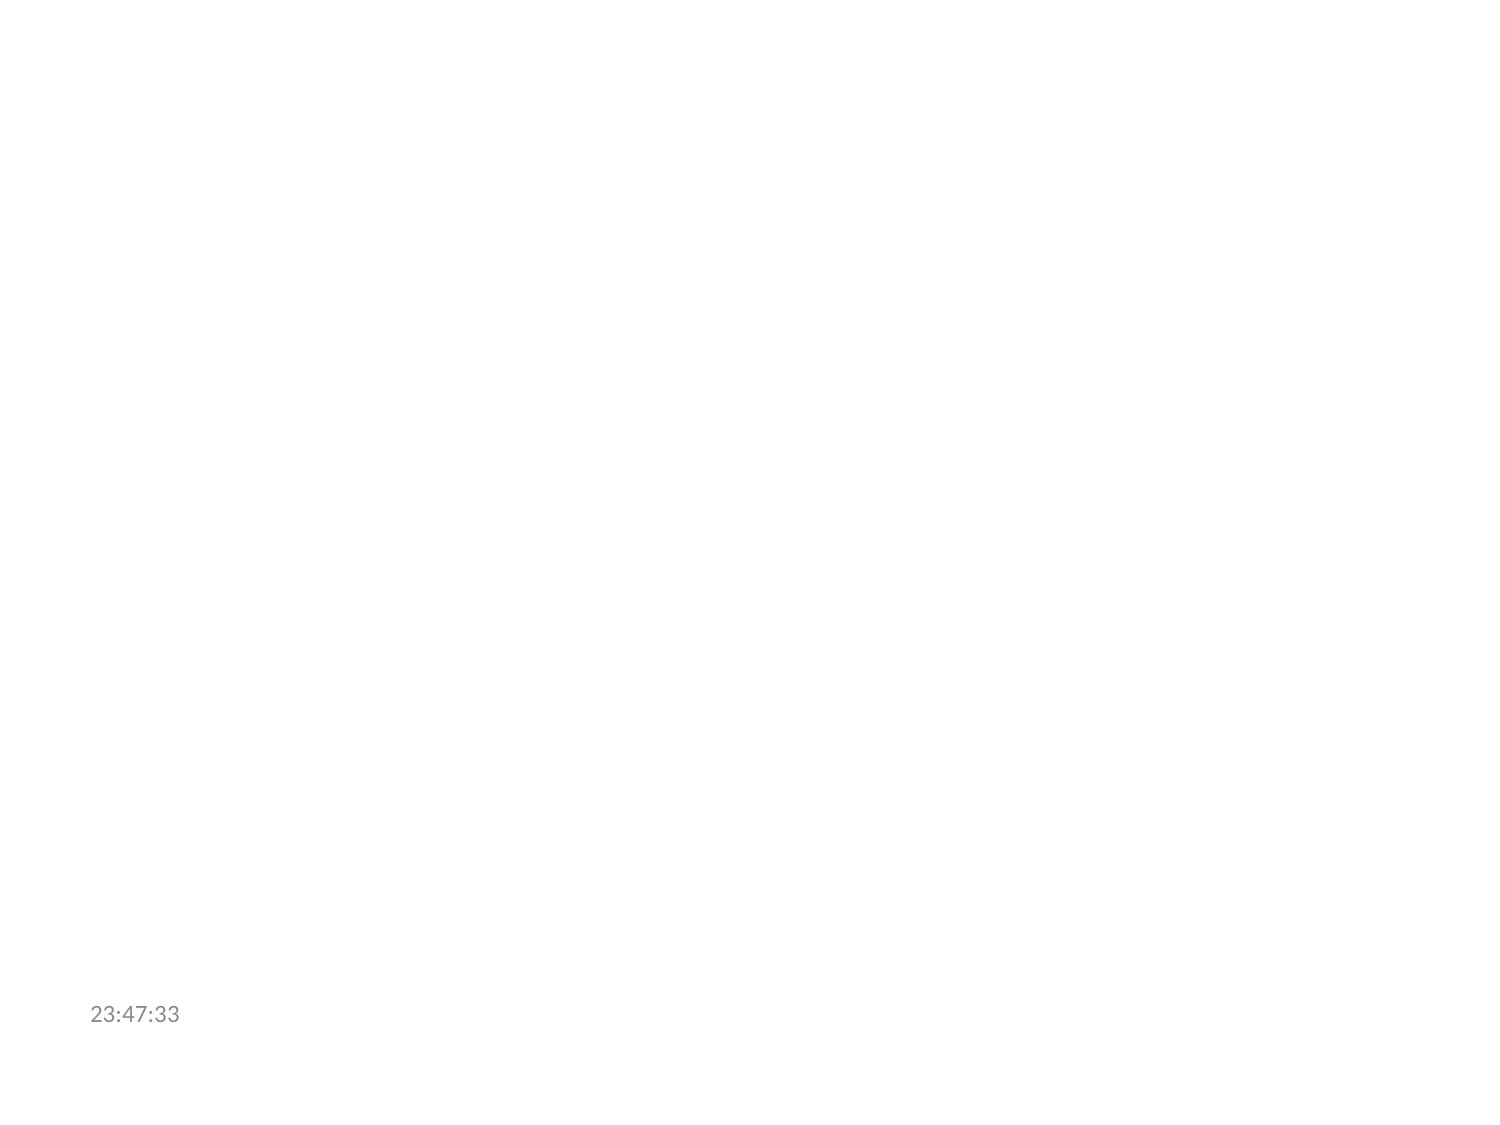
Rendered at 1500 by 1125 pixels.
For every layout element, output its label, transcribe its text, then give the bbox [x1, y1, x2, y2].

text_box 15:35:09 [75, 982, 425, 1043]
